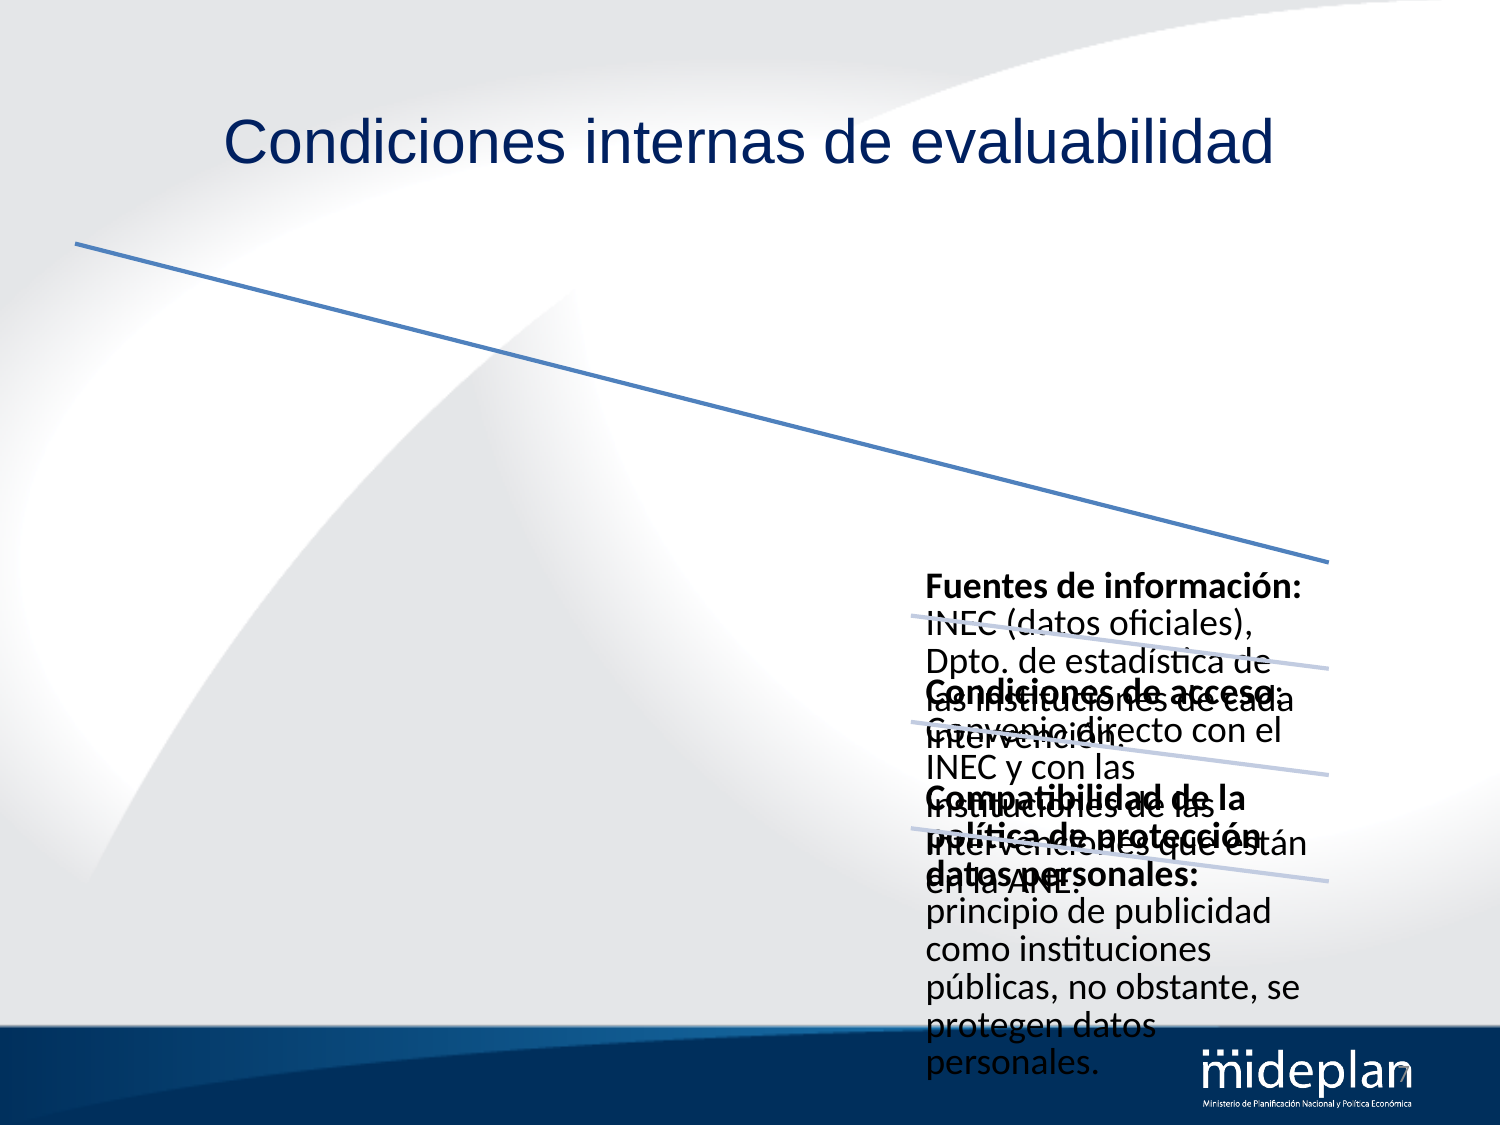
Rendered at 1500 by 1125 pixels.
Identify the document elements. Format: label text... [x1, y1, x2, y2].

picture [0, 1011, 1500, 1125]
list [74, 243, 1330, 882]
slide_number 7 [1074, 1042, 1425, 1103]
title Condiciones internas de evaluabilidad [74, 44, 1426, 233]
picture [1077, 1021, 1086, 1035]
